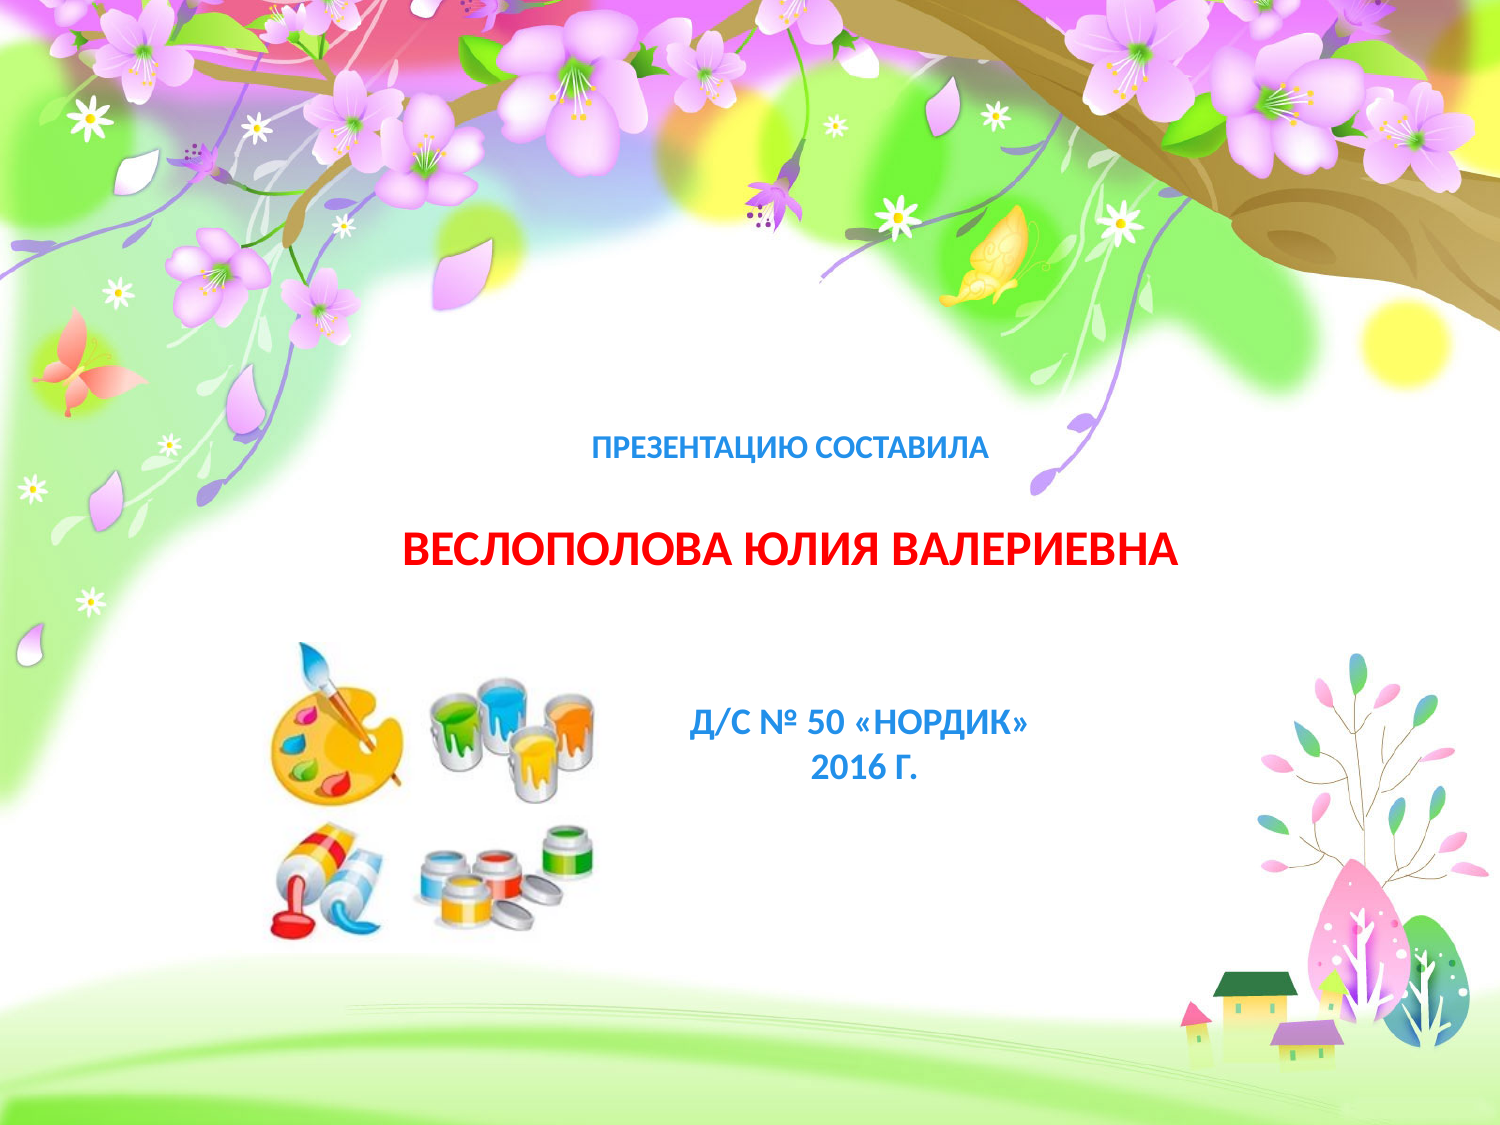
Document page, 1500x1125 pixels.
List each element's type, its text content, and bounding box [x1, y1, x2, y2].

subtitle Презентацию составила Веслополова Юлия Валериевна [265, 338, 1316, 598]
text_box Д/с № 50 «Нордик» 2016 г. [374, 509, 1125, 795]
title [289, 278, 1376, 539]
picture [0, 0, 1500, 1125]
